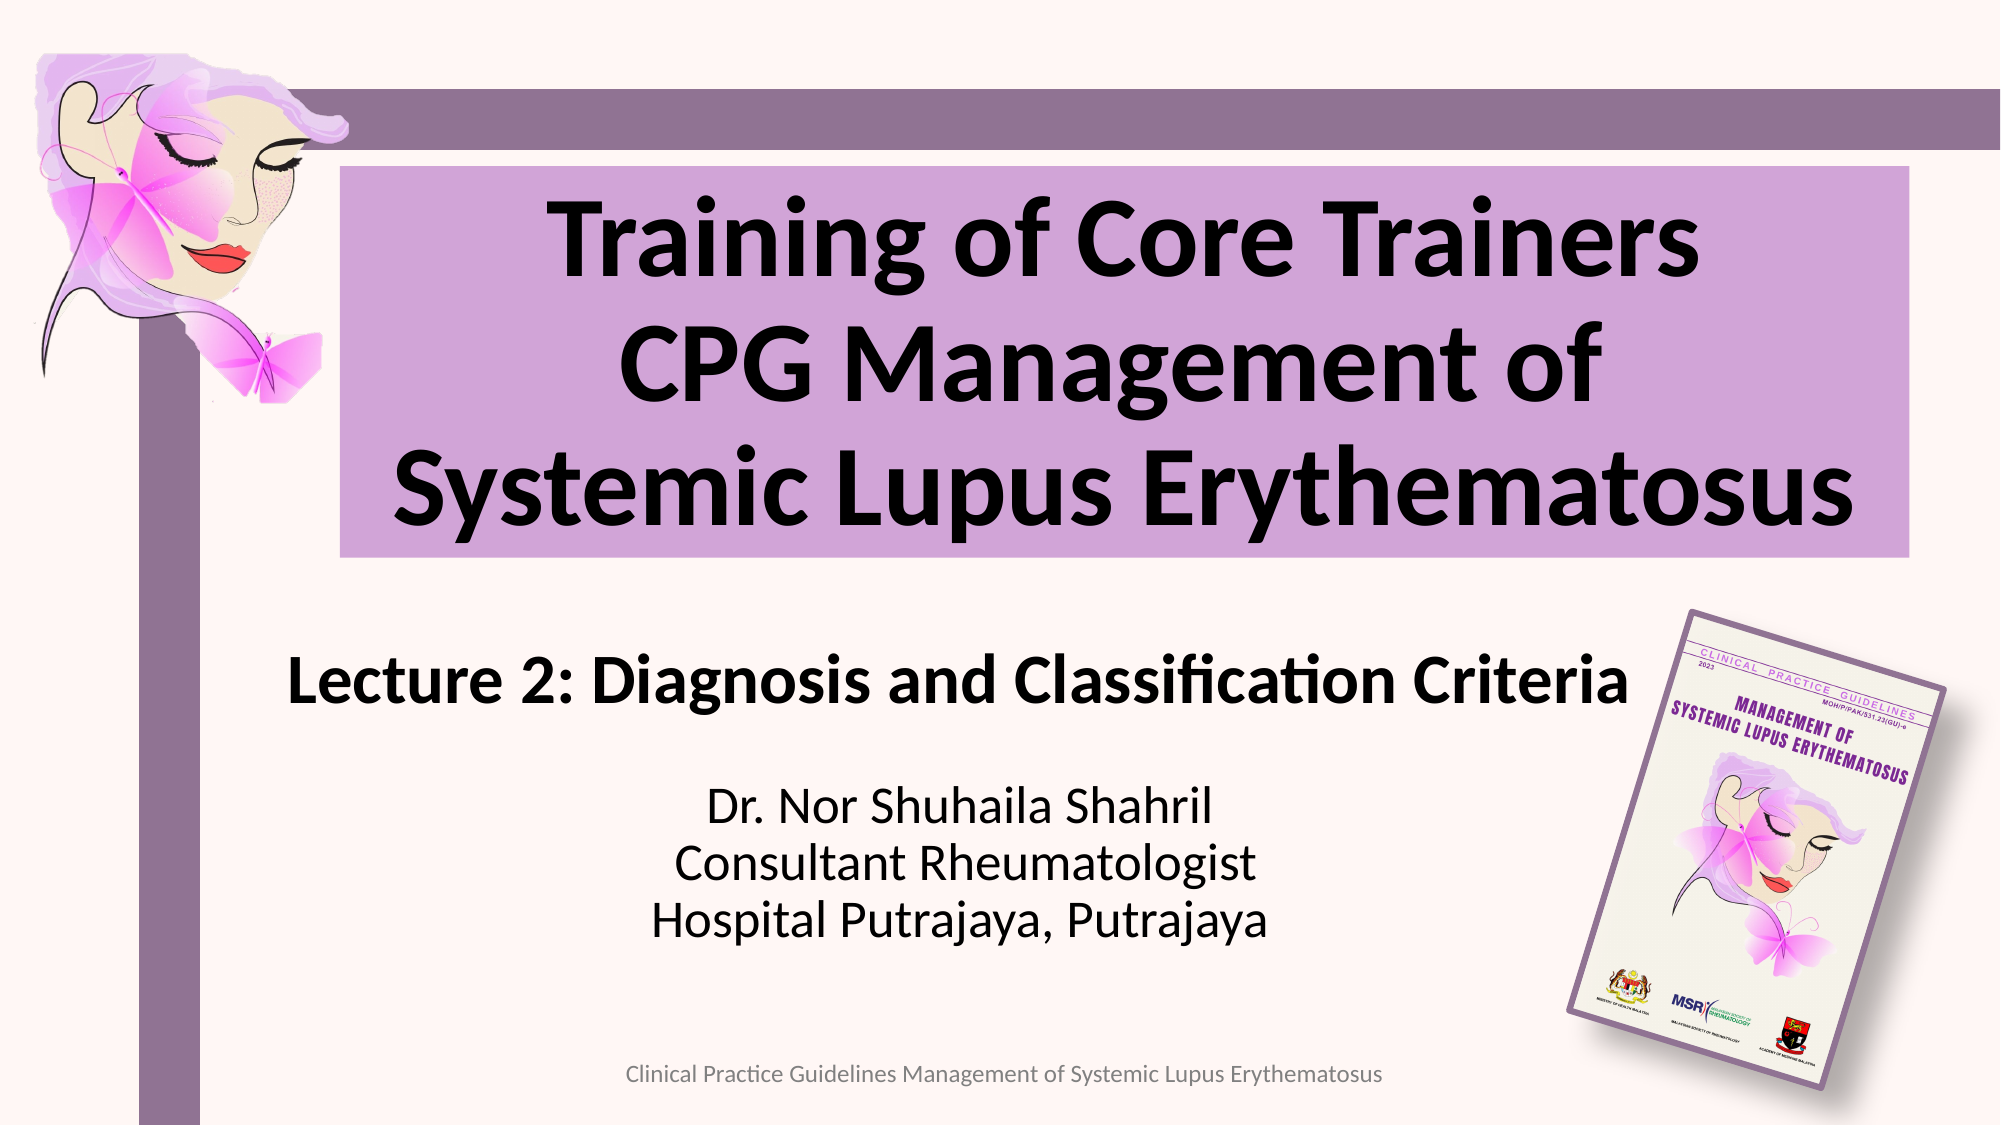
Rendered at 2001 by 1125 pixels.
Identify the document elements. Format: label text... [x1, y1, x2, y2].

text_box Dr. Nor Shuhaila Shahril Consultant Rheumatologist Hospital Putrajaya, Putrajaya [210, 770, 1627, 958]
picture [0, 10, 388, 450]
title Training of Core Trainers CPG Management of Systemic Lupus Erythematosus [339, 166, 1910, 558]
subtitle Lecture 2: Diagnosis and Classification Criteria [163, 634, 1681, 734]
picture [1574, 617, 1939, 1083]
